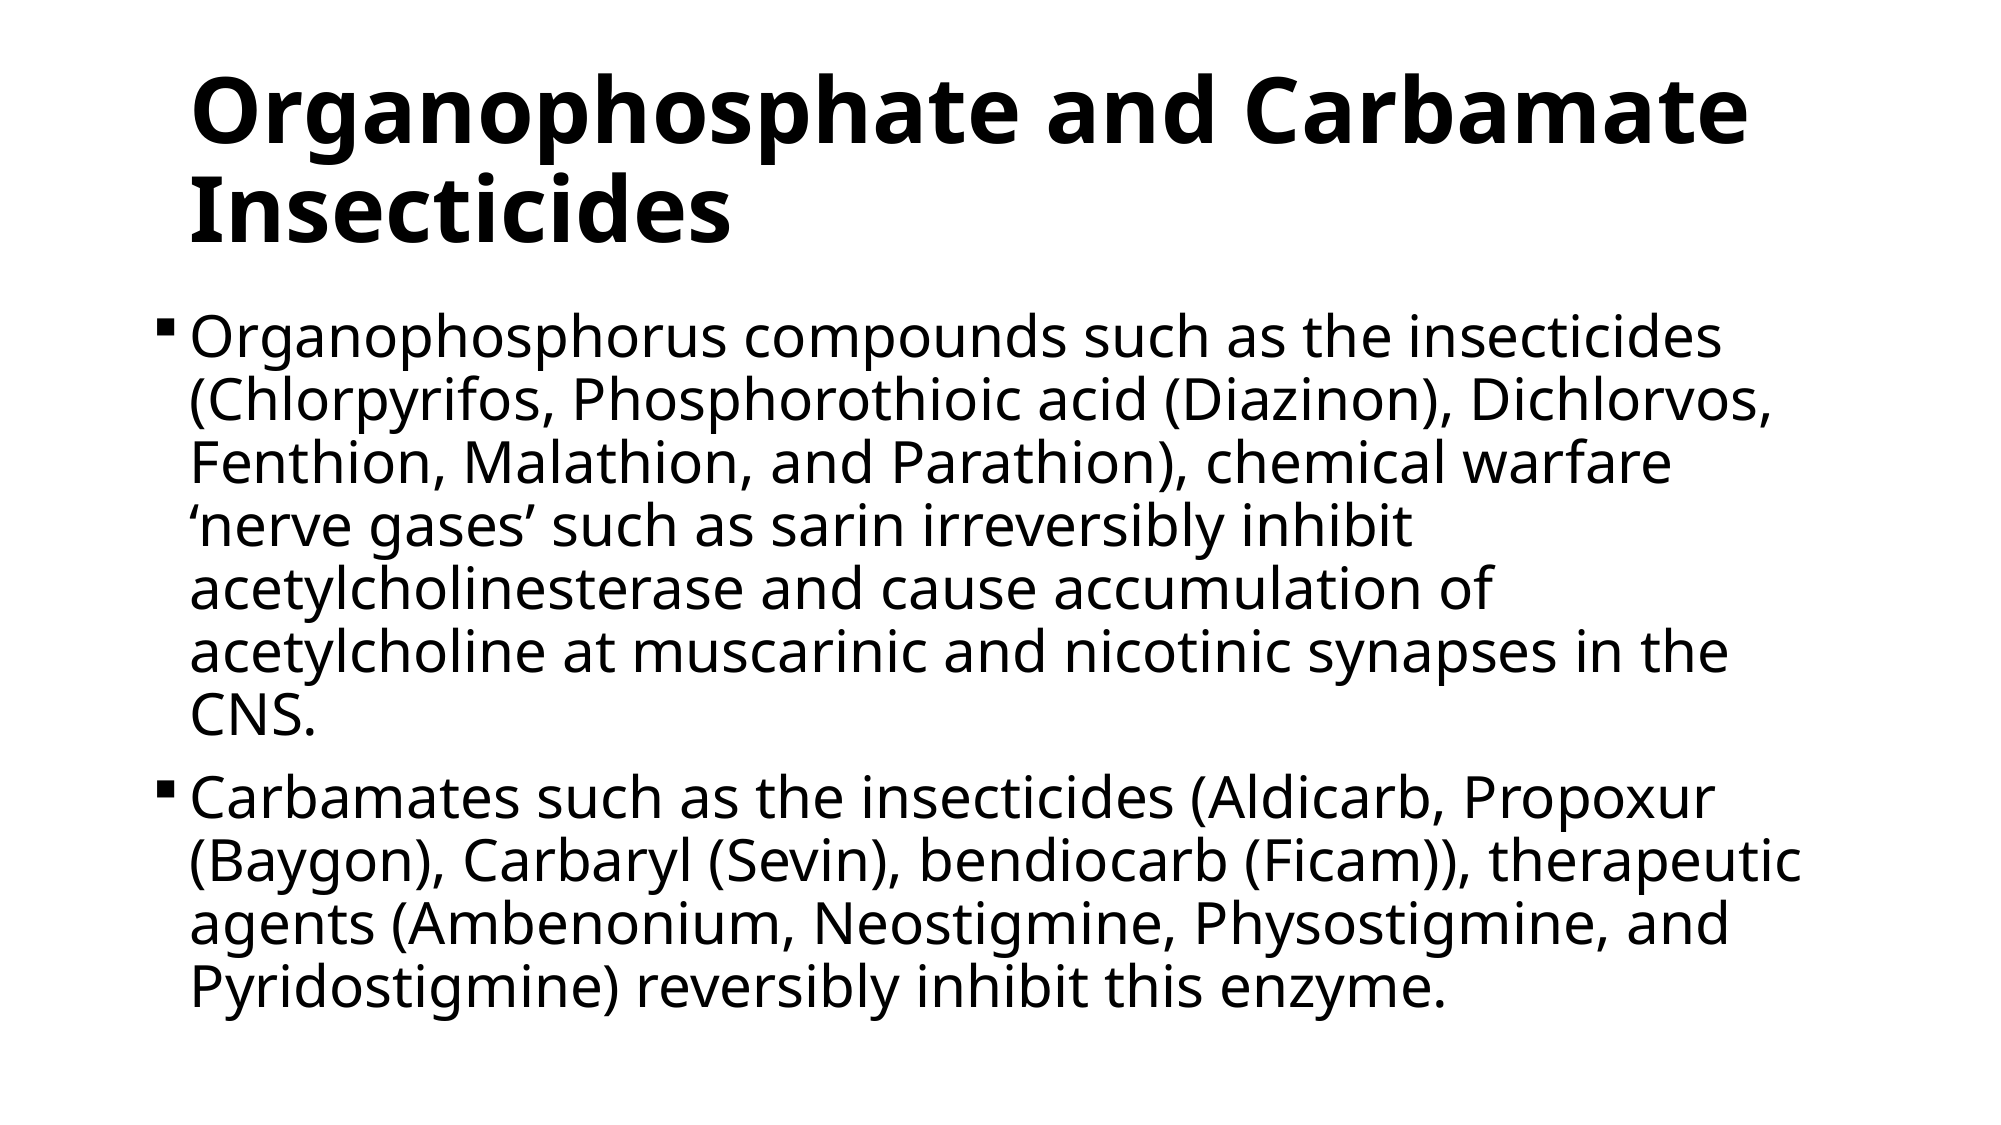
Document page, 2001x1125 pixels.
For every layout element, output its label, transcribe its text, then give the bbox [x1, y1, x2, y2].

list Organophosphorus compounds such as the insecticides (Chlorpyrifos, Phosphorothioic acid (Diazinon), Dichlorvos, Fenthion, Malathion, and Parathion), chemical warfare ‘nerve gases’ such as sarin irreversibly inhibit acetylcholinesterase and cause accumulation of acetylcholine at muscarinic and nicotinic synapses in the CNS. Carbamates such as the insecticides (Aldicarb, Propoxur (Baygon), Carbaryl (Sevin), bendiocarb (Ficam)), therapeutic agents (Ambenonium, Neostigmine, Physostigmine, and Pyridostigmine) reversibly inhibit this enzyme. [137, 299, 1863, 1014]
title Organophosphate and Carbamate Insecticides [137, 59, 1863, 278]
